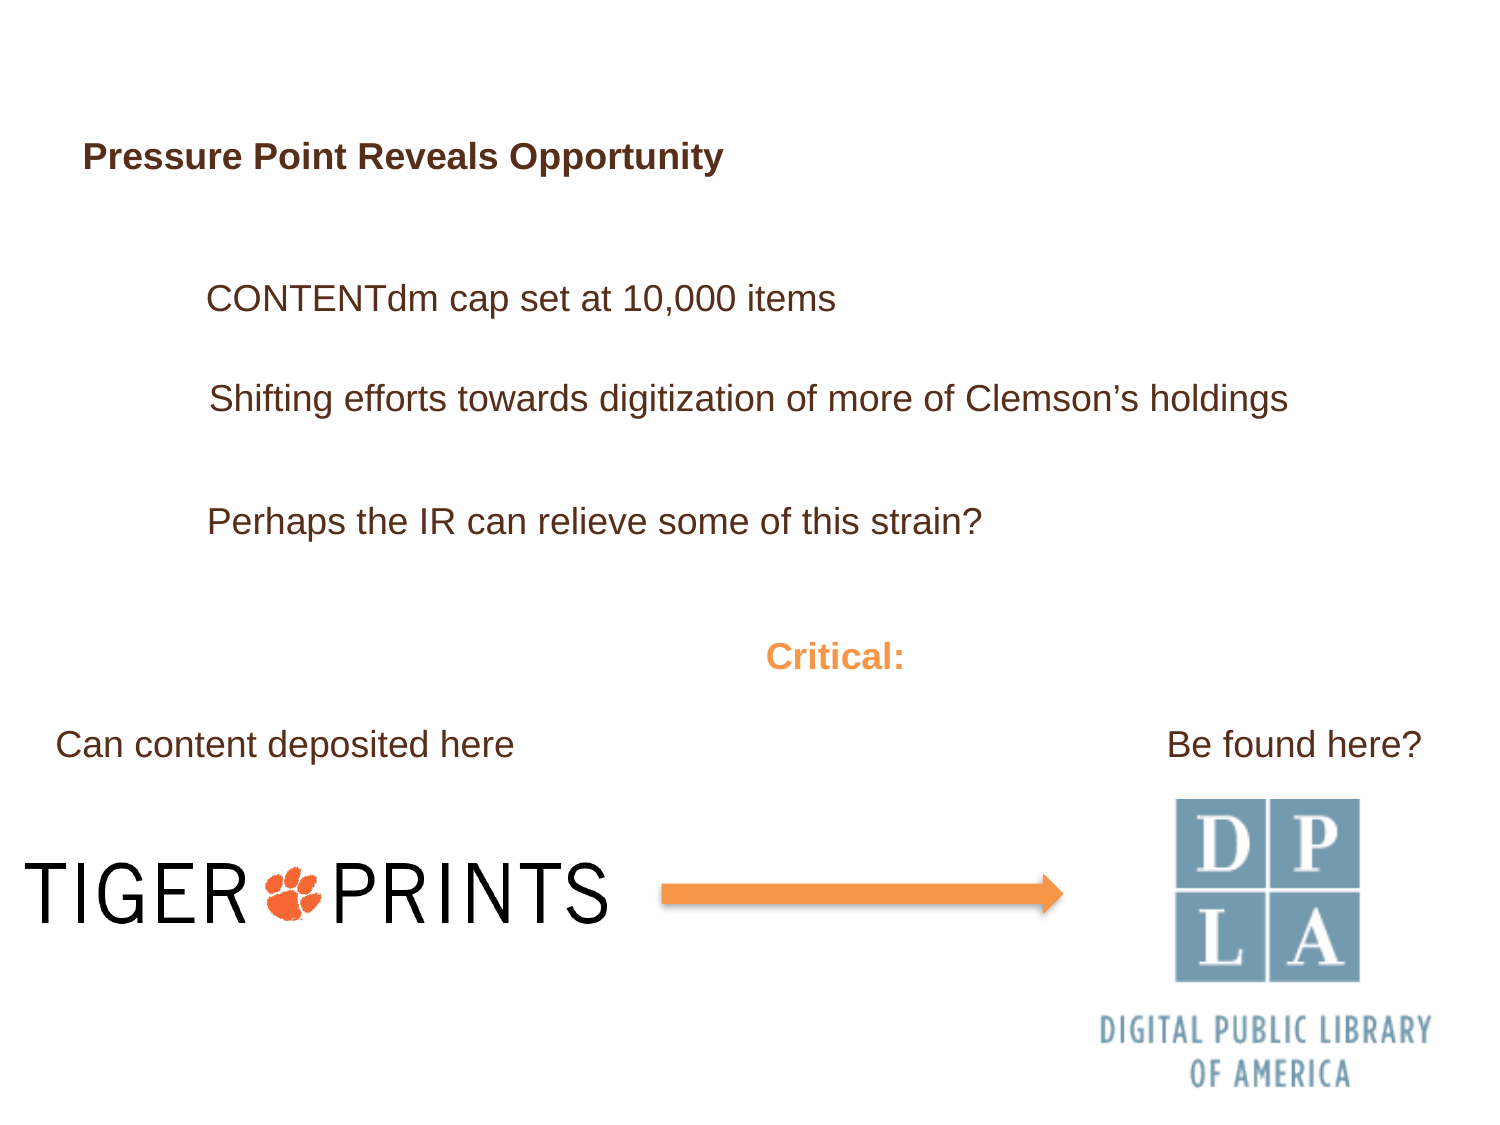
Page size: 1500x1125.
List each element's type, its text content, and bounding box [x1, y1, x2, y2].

text_box Pressure Point Reveals Opportunity [67, 124, 740, 185]
text_box Perhaps the IR can relieve some of this strain? [192, 489, 999, 549]
text_box Shifting efforts towards digitization of more of Clemson’s holdings [194, 366, 1305, 427]
text_box Critical: [751, 624, 921, 685]
picture [1099, 799, 1444, 1094]
text_box Be found here? [1151, 712, 1438, 773]
text_box [661, 874, 1064, 914]
text_box Can content deposited here [40, 712, 530, 773]
picture [0, 849, 622, 938]
text_box CONTENTdm cap set at 10,000 items [191, 266, 852, 327]
